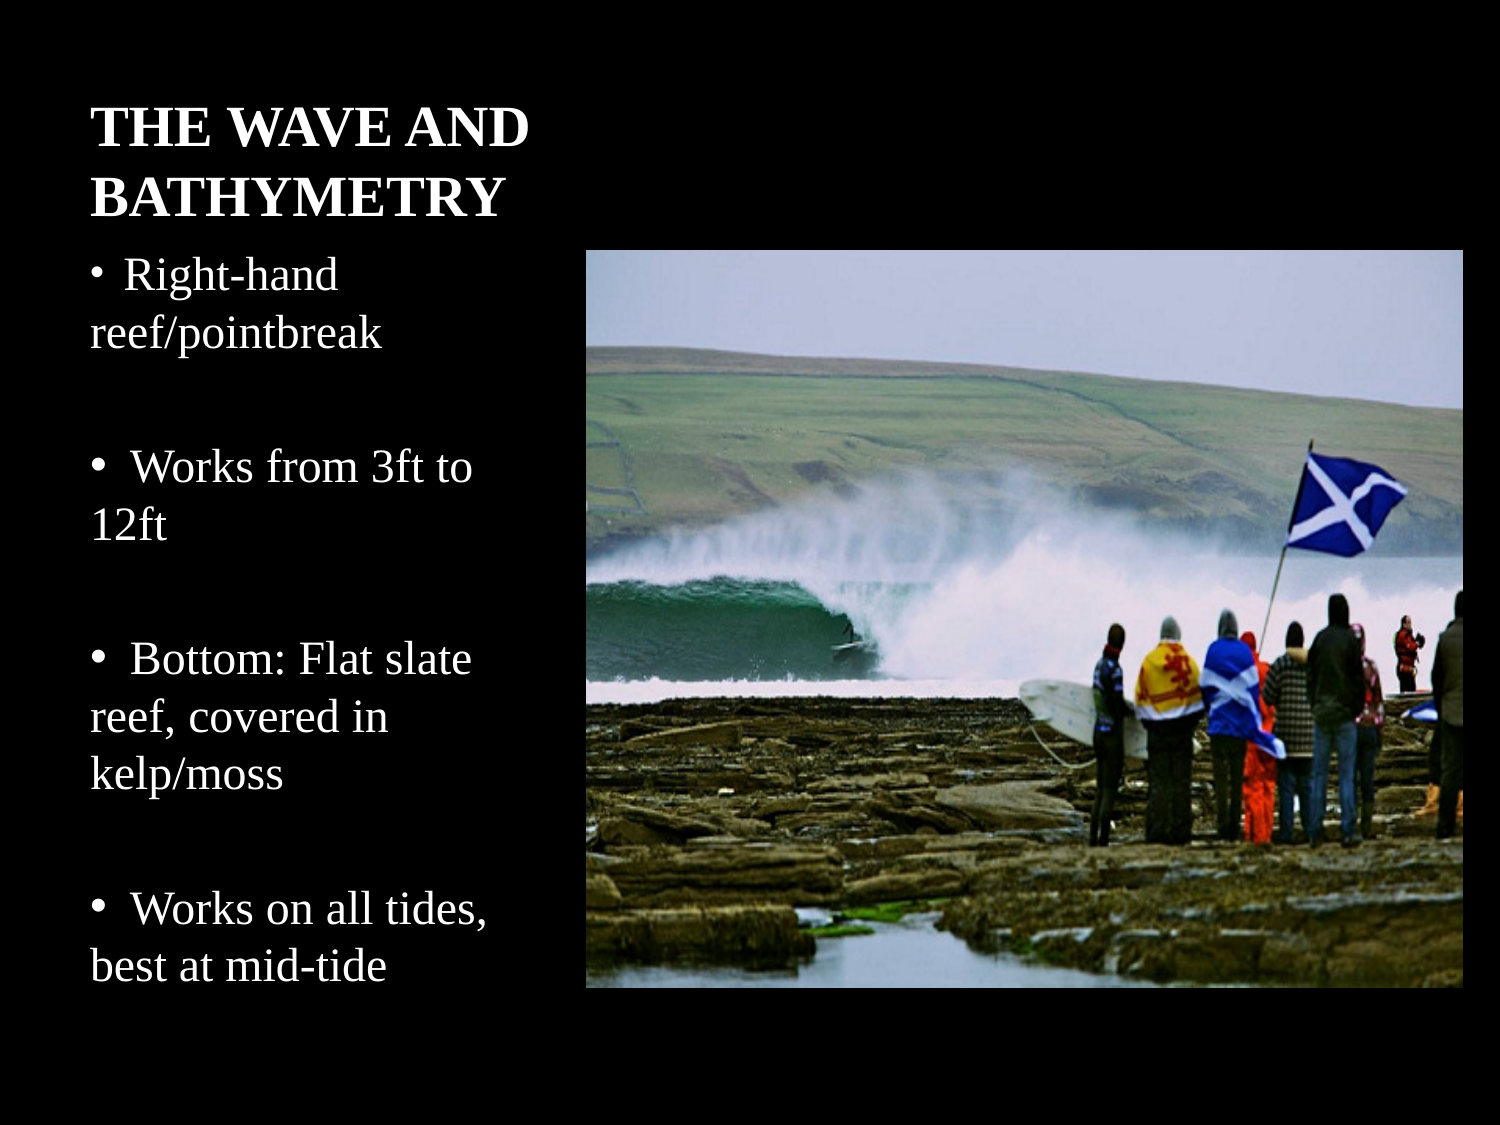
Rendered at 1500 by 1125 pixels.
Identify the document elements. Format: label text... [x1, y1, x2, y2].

list Right-hand reef/pointbreak Works from 3ft to 12ft Bottom: Flat slate reef, covered in kelp/moss Works on all tides, best at mid-tide [75, 235, 569, 1005]
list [586, 249, 1463, 988]
title THE WAVE AND BATHYMETRY [75, 44, 569, 235]
